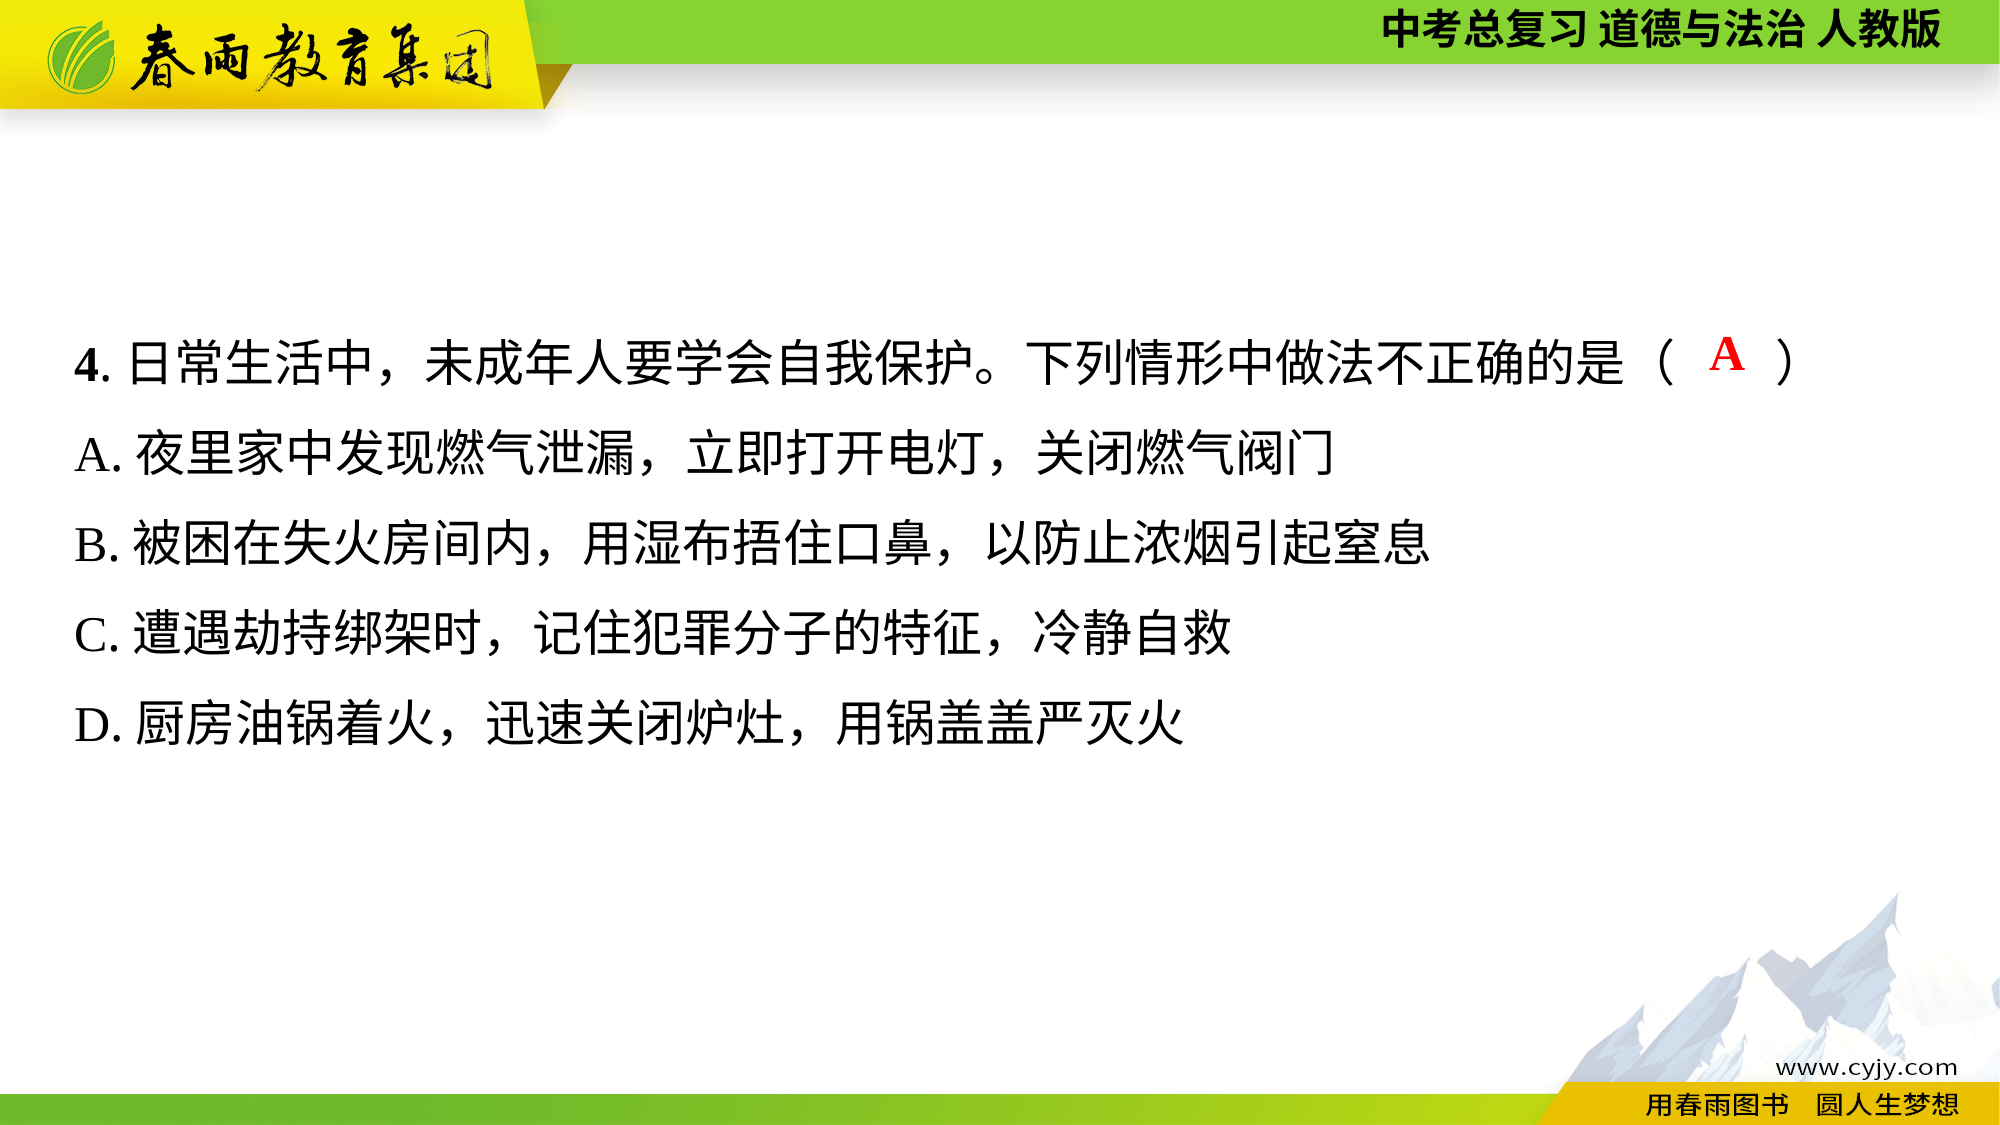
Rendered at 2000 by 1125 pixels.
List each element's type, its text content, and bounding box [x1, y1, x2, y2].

list 4.日常生活中，未成年人要学会自我保护。下列情形中做法不正确的是（ ） A.夜里家中发现燃气泄漏，立即打开电灯，关闭燃气阀门 B.被困在失火房间内，用湿布捂住口鼻，以防止浓烟引起窒息 C.遭遇劫持绑架时，记住犯罪分子的特征，冷静自救 D.厨房油锅着火，迅速关闭炉灶，用锅盖盖严灭火 [59, 293, 1944, 752]
text_box A [1694, 312, 1761, 388]
picture [0, 0, 2000, 1125]
